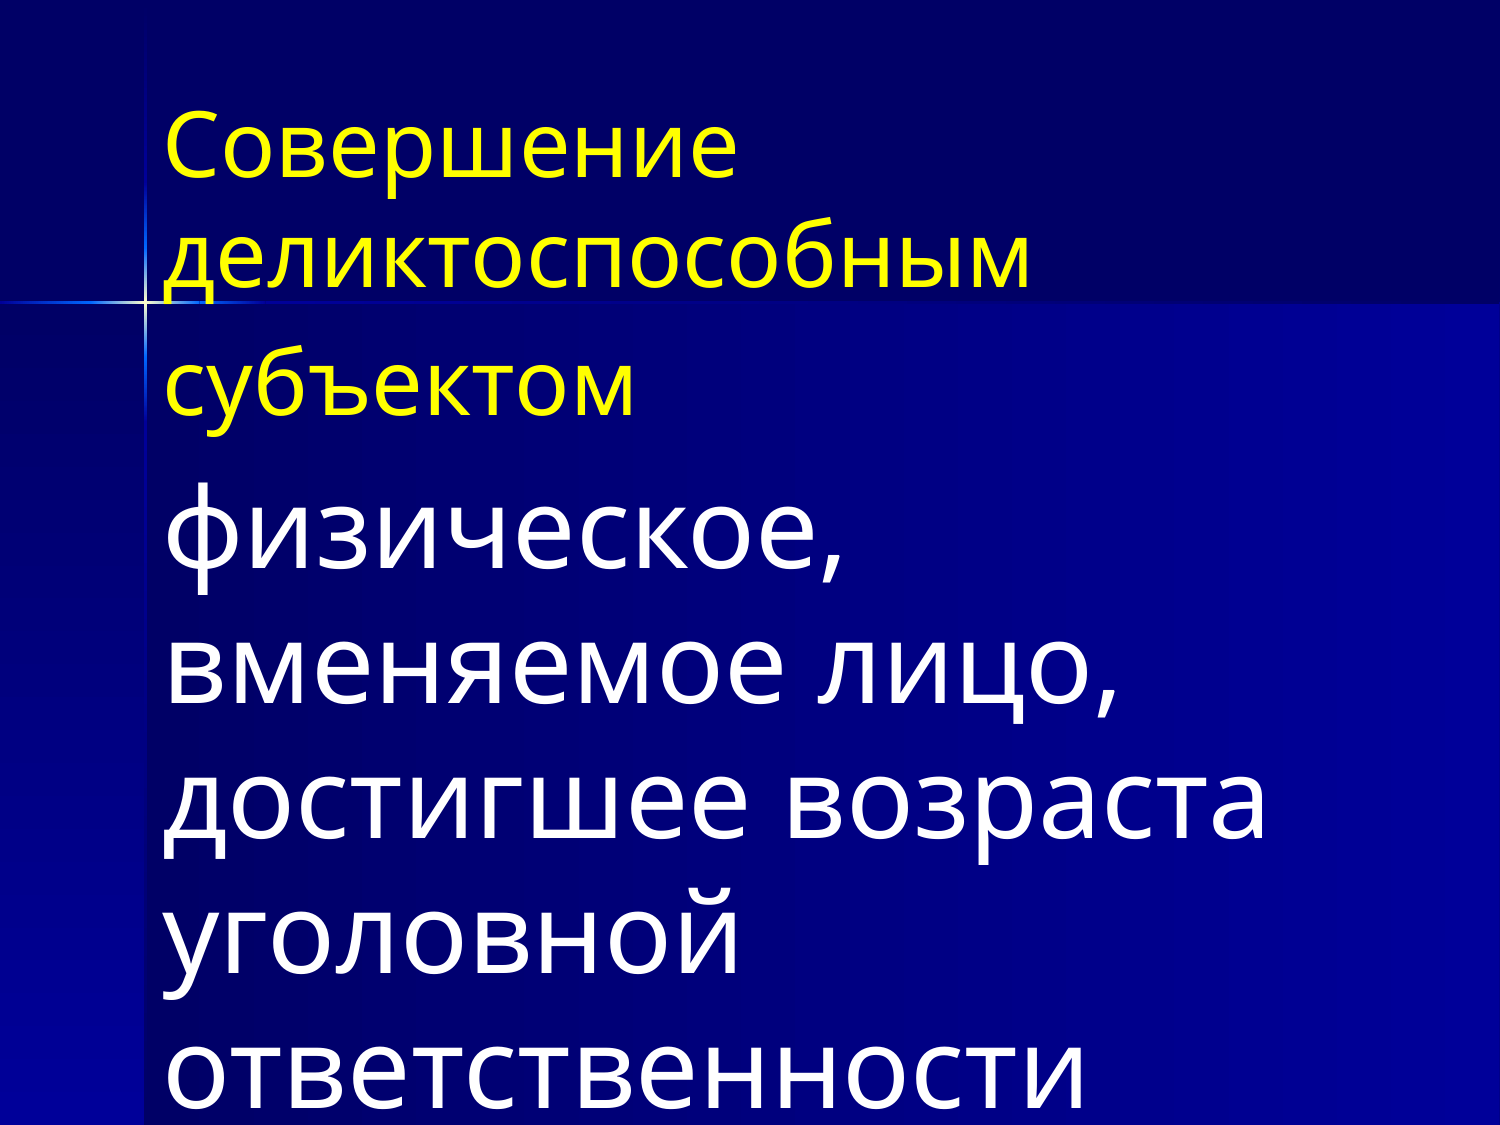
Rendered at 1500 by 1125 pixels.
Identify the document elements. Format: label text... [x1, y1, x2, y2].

list Совершение деликтоспособным субъектом физическое, вменяемое лицо, достигшее возраста уголовной ответственности [147, 78, 1500, 1125]
